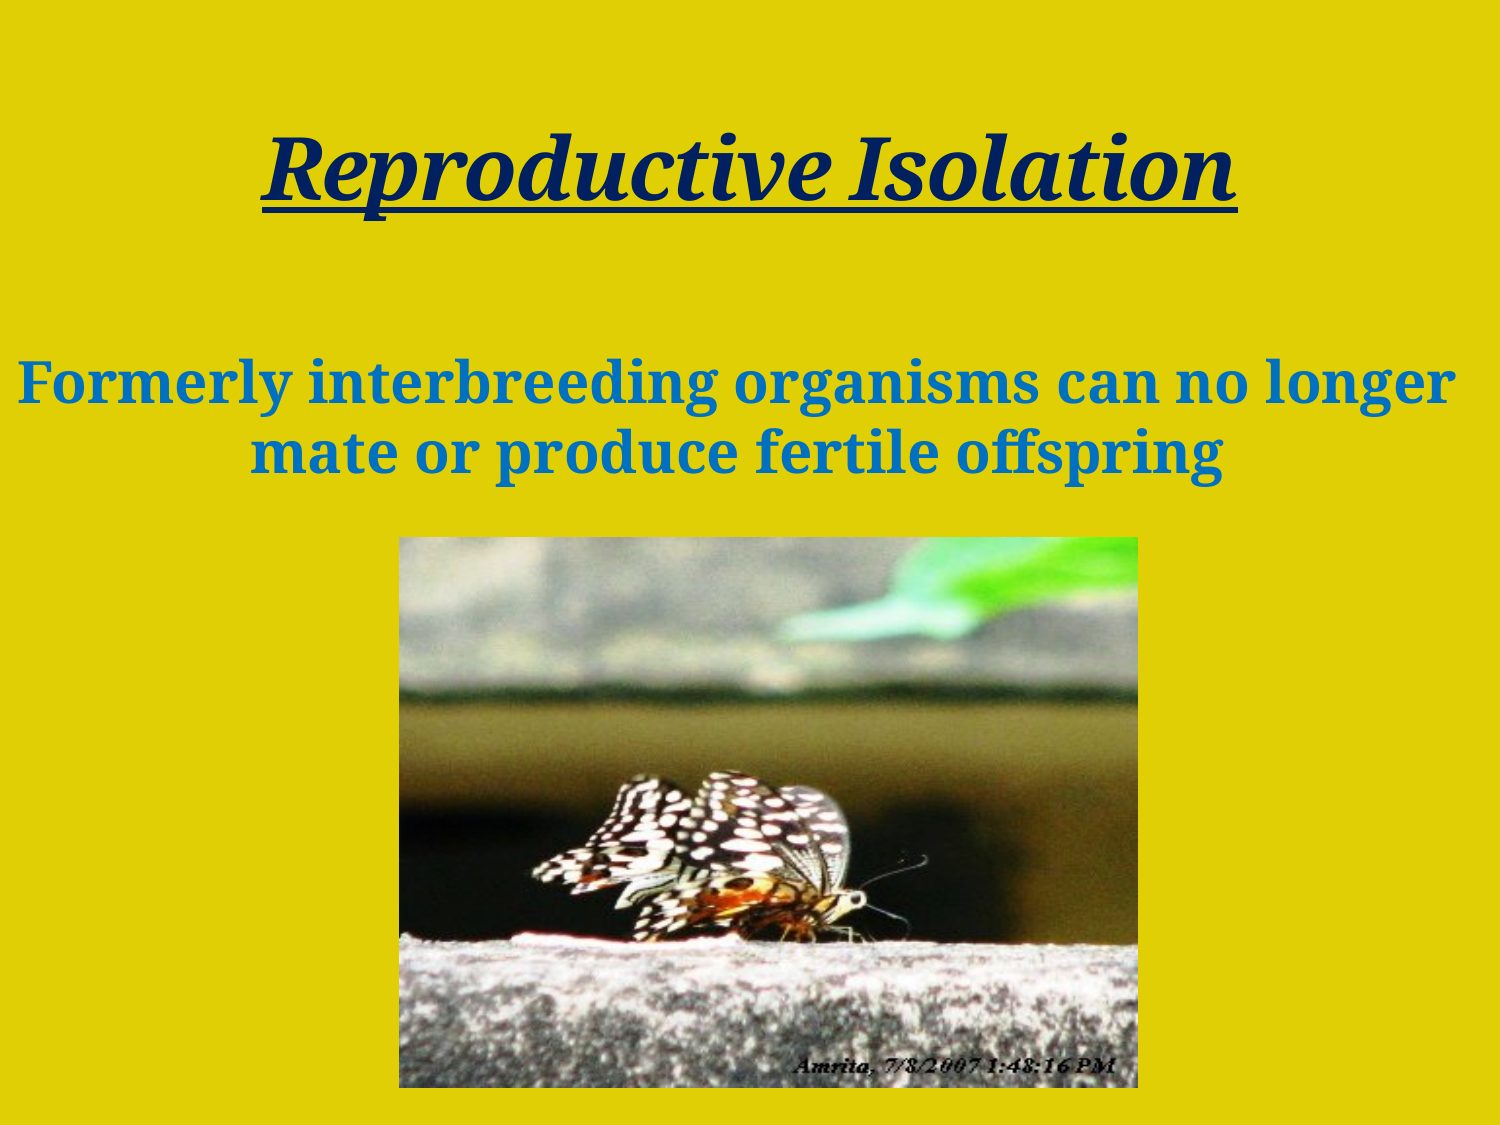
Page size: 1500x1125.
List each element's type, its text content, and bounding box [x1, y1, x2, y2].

text_box Formerly interbreeding organisms can no longer mate or produce fertile offspring [0, 337, 1475, 493]
title Reproductive Isolation [74, 24, 1425, 225]
picture [399, 537, 1138, 1088]
